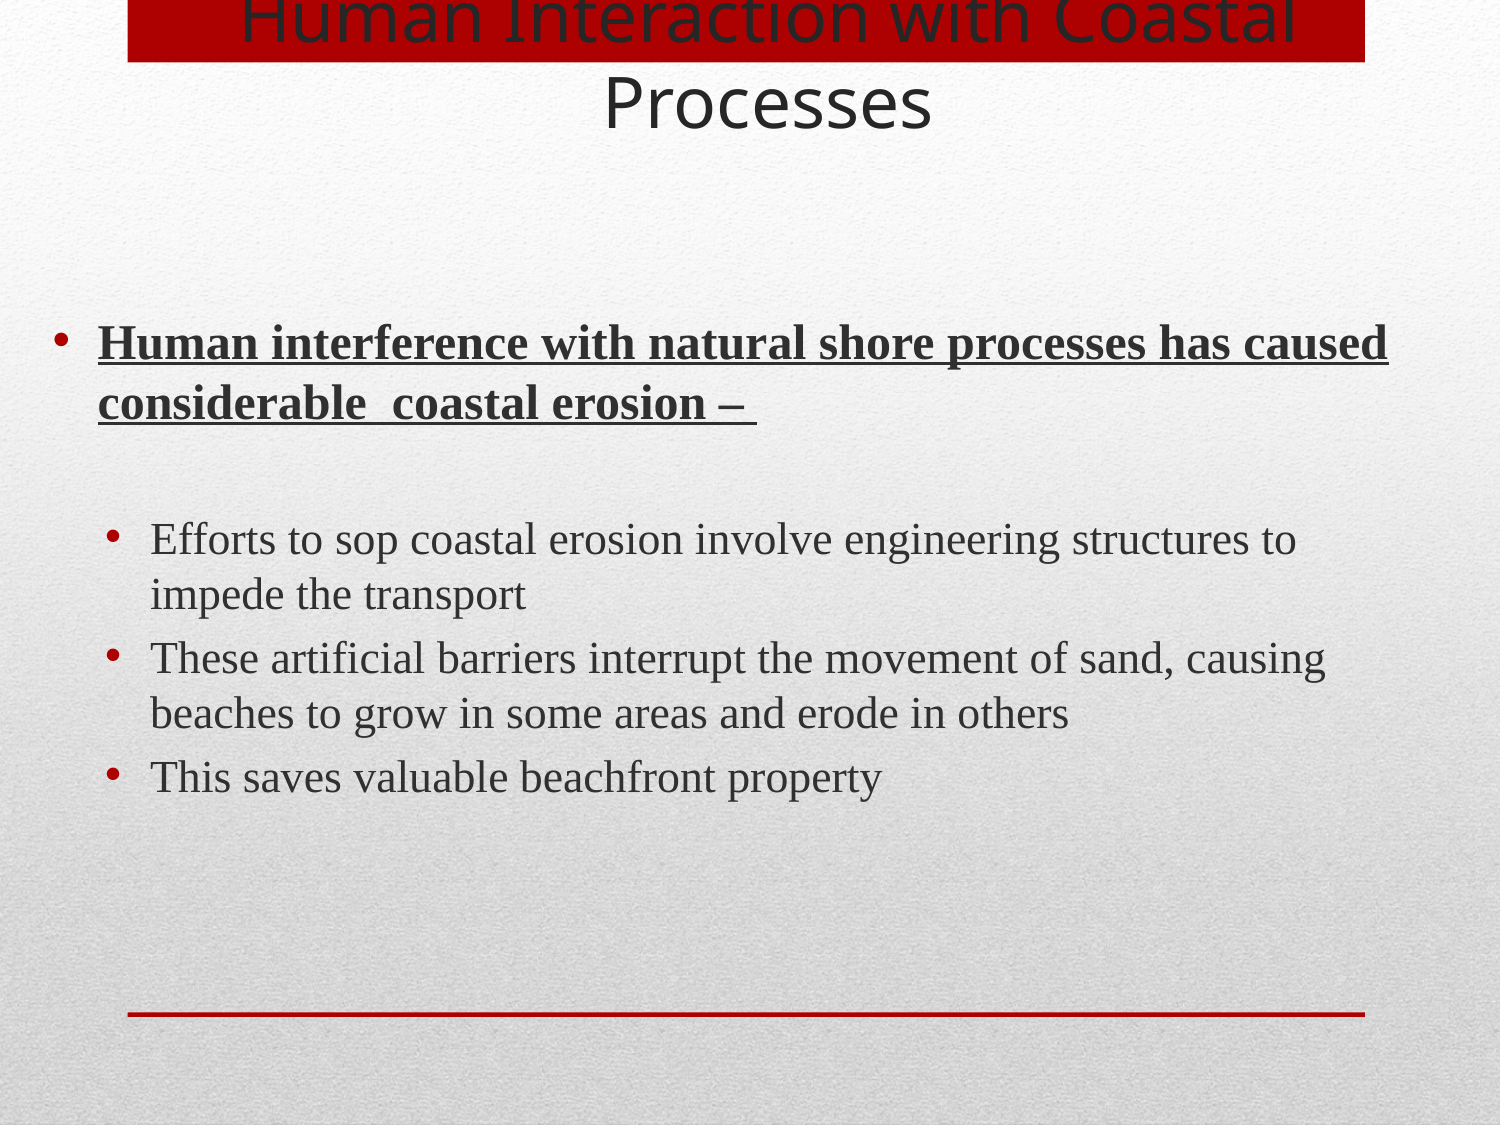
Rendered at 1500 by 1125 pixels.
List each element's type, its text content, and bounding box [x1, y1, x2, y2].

list Human interference with natural shore processes has caused considerable coastal erosion – Efforts to sop coastal erosion involve engineering structures to impede the transport These artificial barriers interrupt the movement of sand, causing beaches to grow in some areas and erode in others This saves valuable beachfront property [37, 149, 1450, 1025]
title Human Interaction with Coastal Processes [87, 0, 1450, 150]
